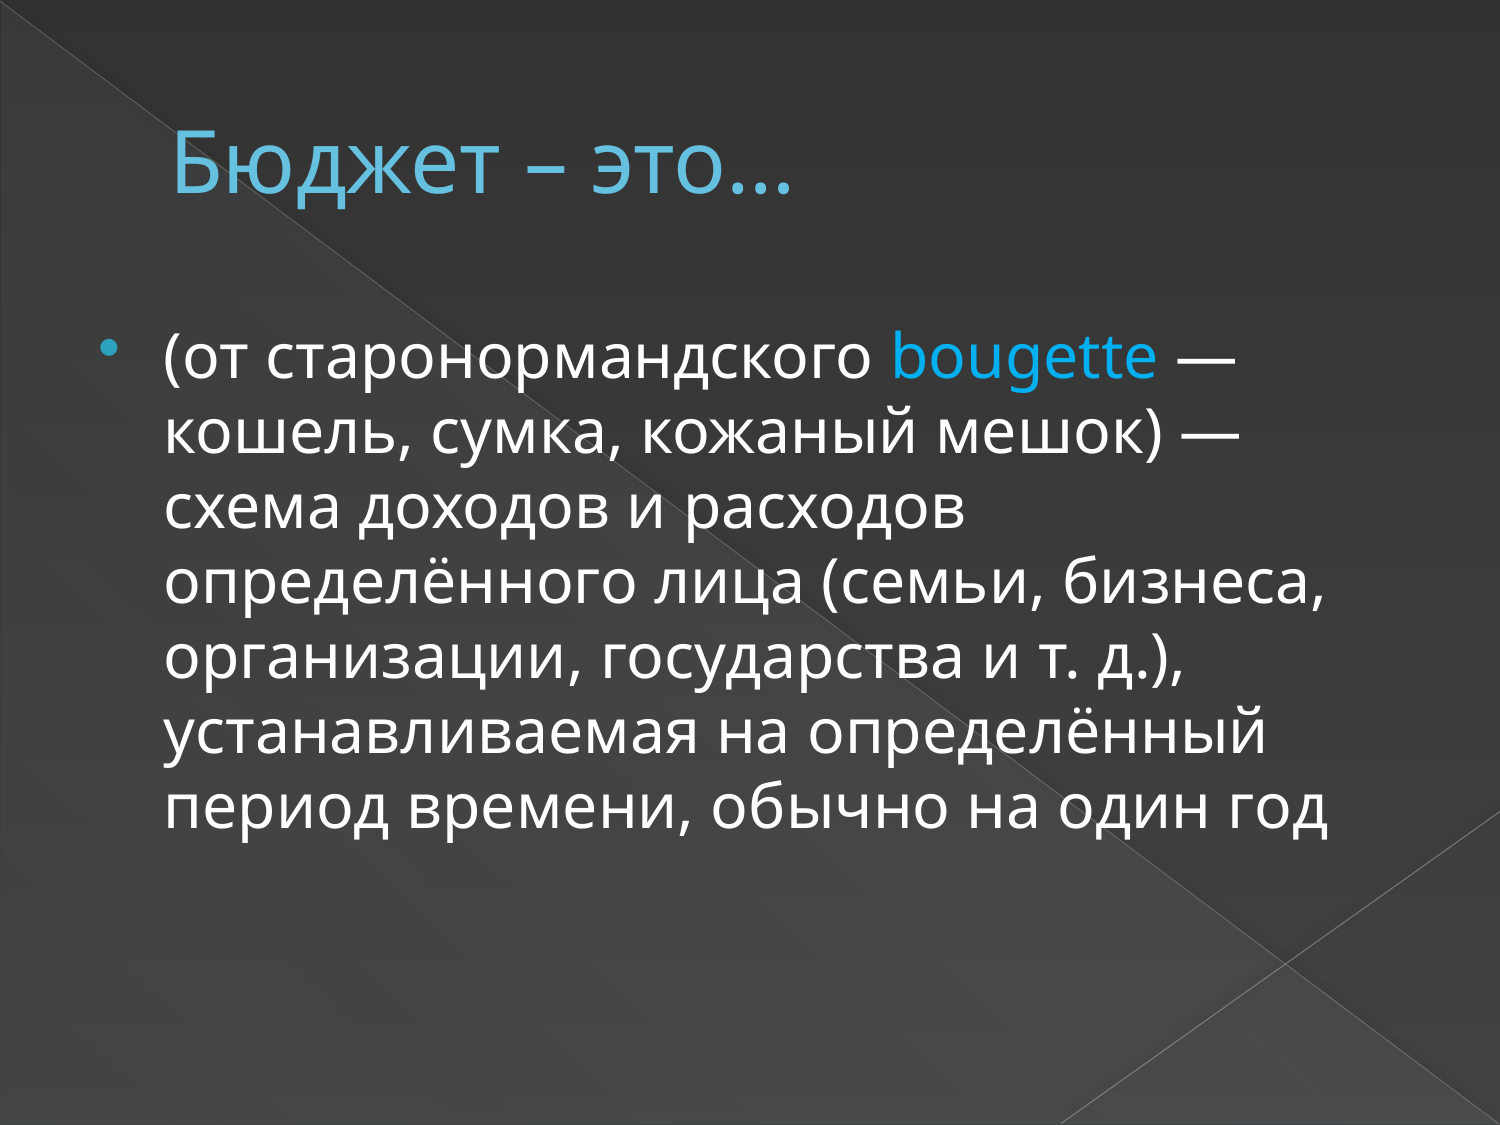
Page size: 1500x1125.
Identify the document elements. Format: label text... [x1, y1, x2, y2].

title Бюджет – это… [75, 43, 1425, 274]
list (от старонормандского bougette — кошель, сумка, кожаный мешок) — схема доходов и расходов определённого лица (семьи, бизнеса, организации, государства и т. д.), устанавливаемая на определённый период времени, обычно на один год [74, 308, 1426, 1060]
